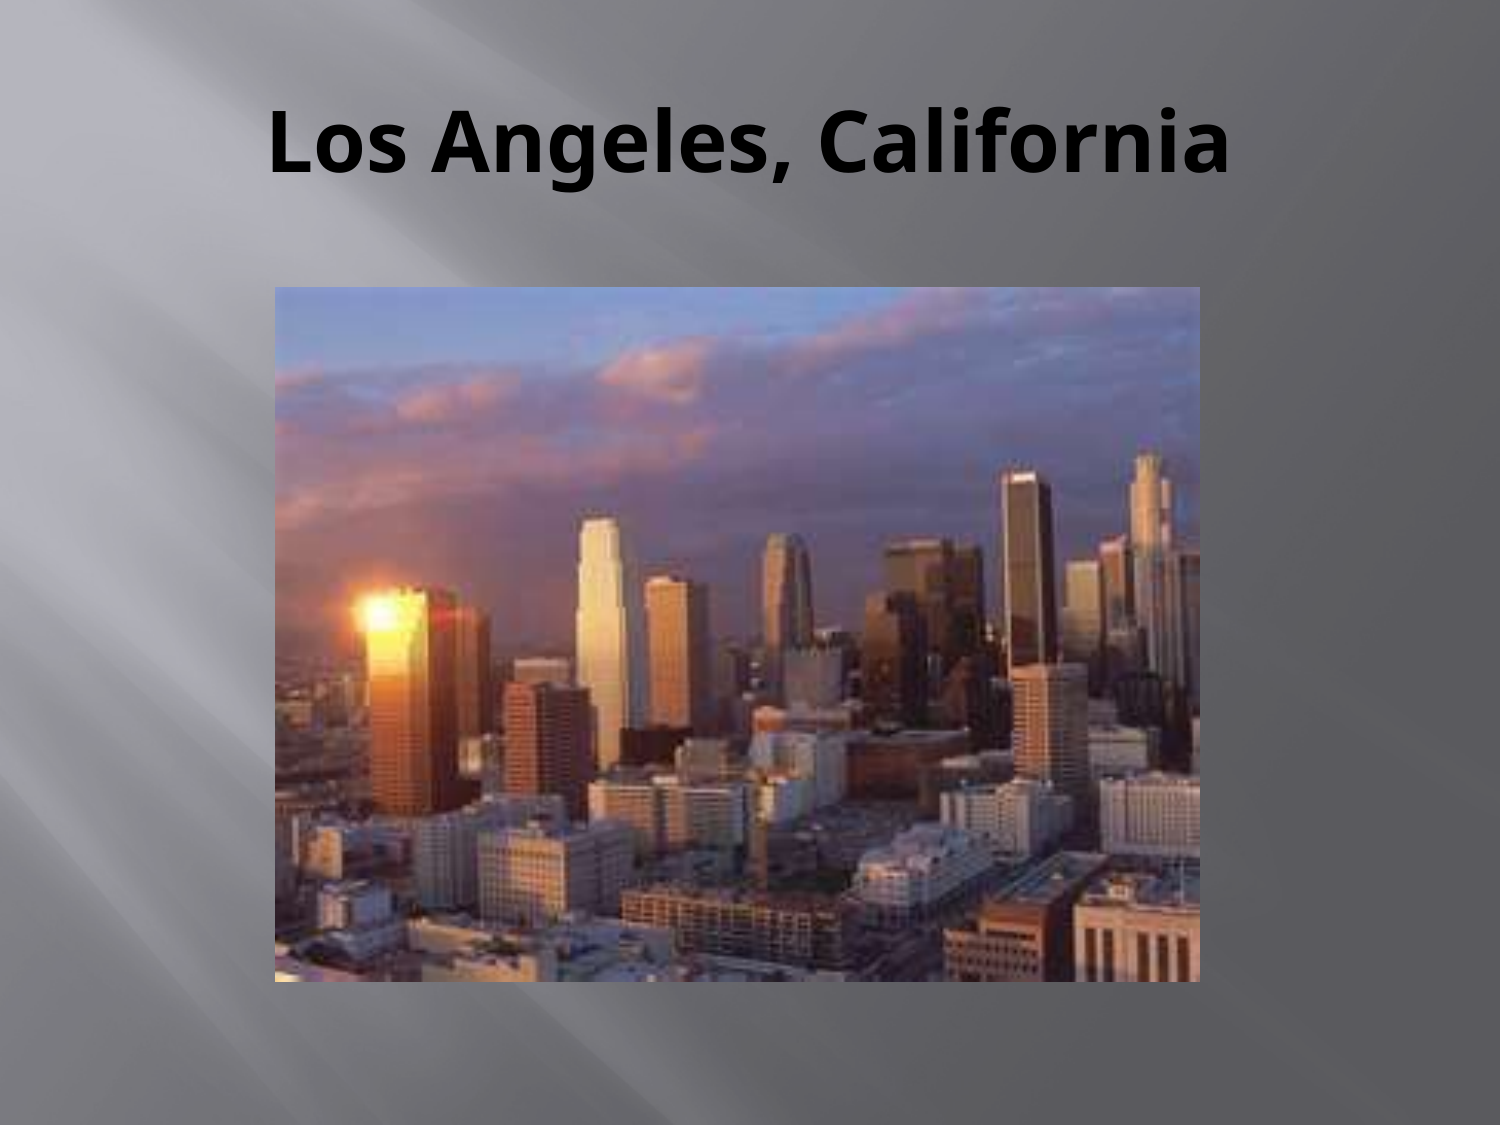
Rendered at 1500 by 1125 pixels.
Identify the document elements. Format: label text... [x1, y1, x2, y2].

picture [274, 287, 1201, 982]
title Los Angeles, California [75, 45, 1425, 233]
